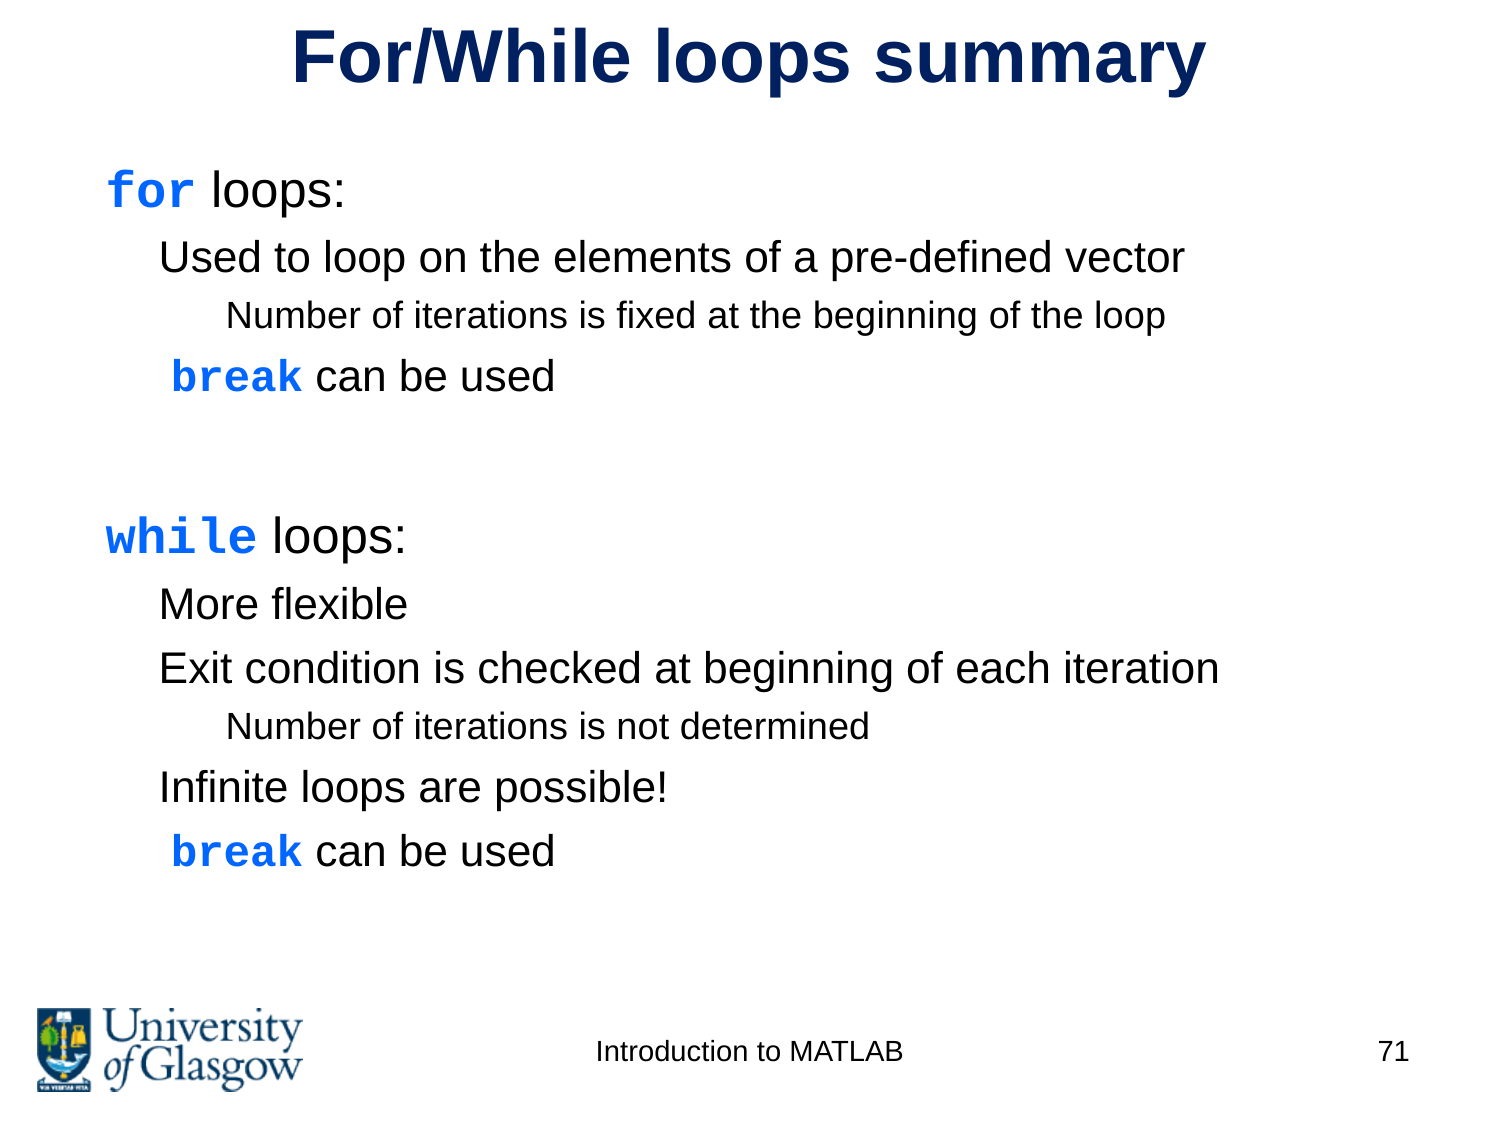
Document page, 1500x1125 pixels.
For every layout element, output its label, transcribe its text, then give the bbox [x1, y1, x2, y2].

title For/While loops summary [0, 0, 1500, 102]
list for loops: Used to loop on the elements of a pre-defined vector Number of iterations is fixed at the beginning of the loop break can be used while loops: More flexible Exit condition is checked at beginning of each iteration Number of iterations is not determined Infinite loops are possible! break can be used [76, 148, 1455, 885]
footer Introduction to MATLAB [512, 1024, 988, 1103]
slide_number 71 [1074, 1024, 1425, 1103]
picture [37, 1008, 303, 1092]
